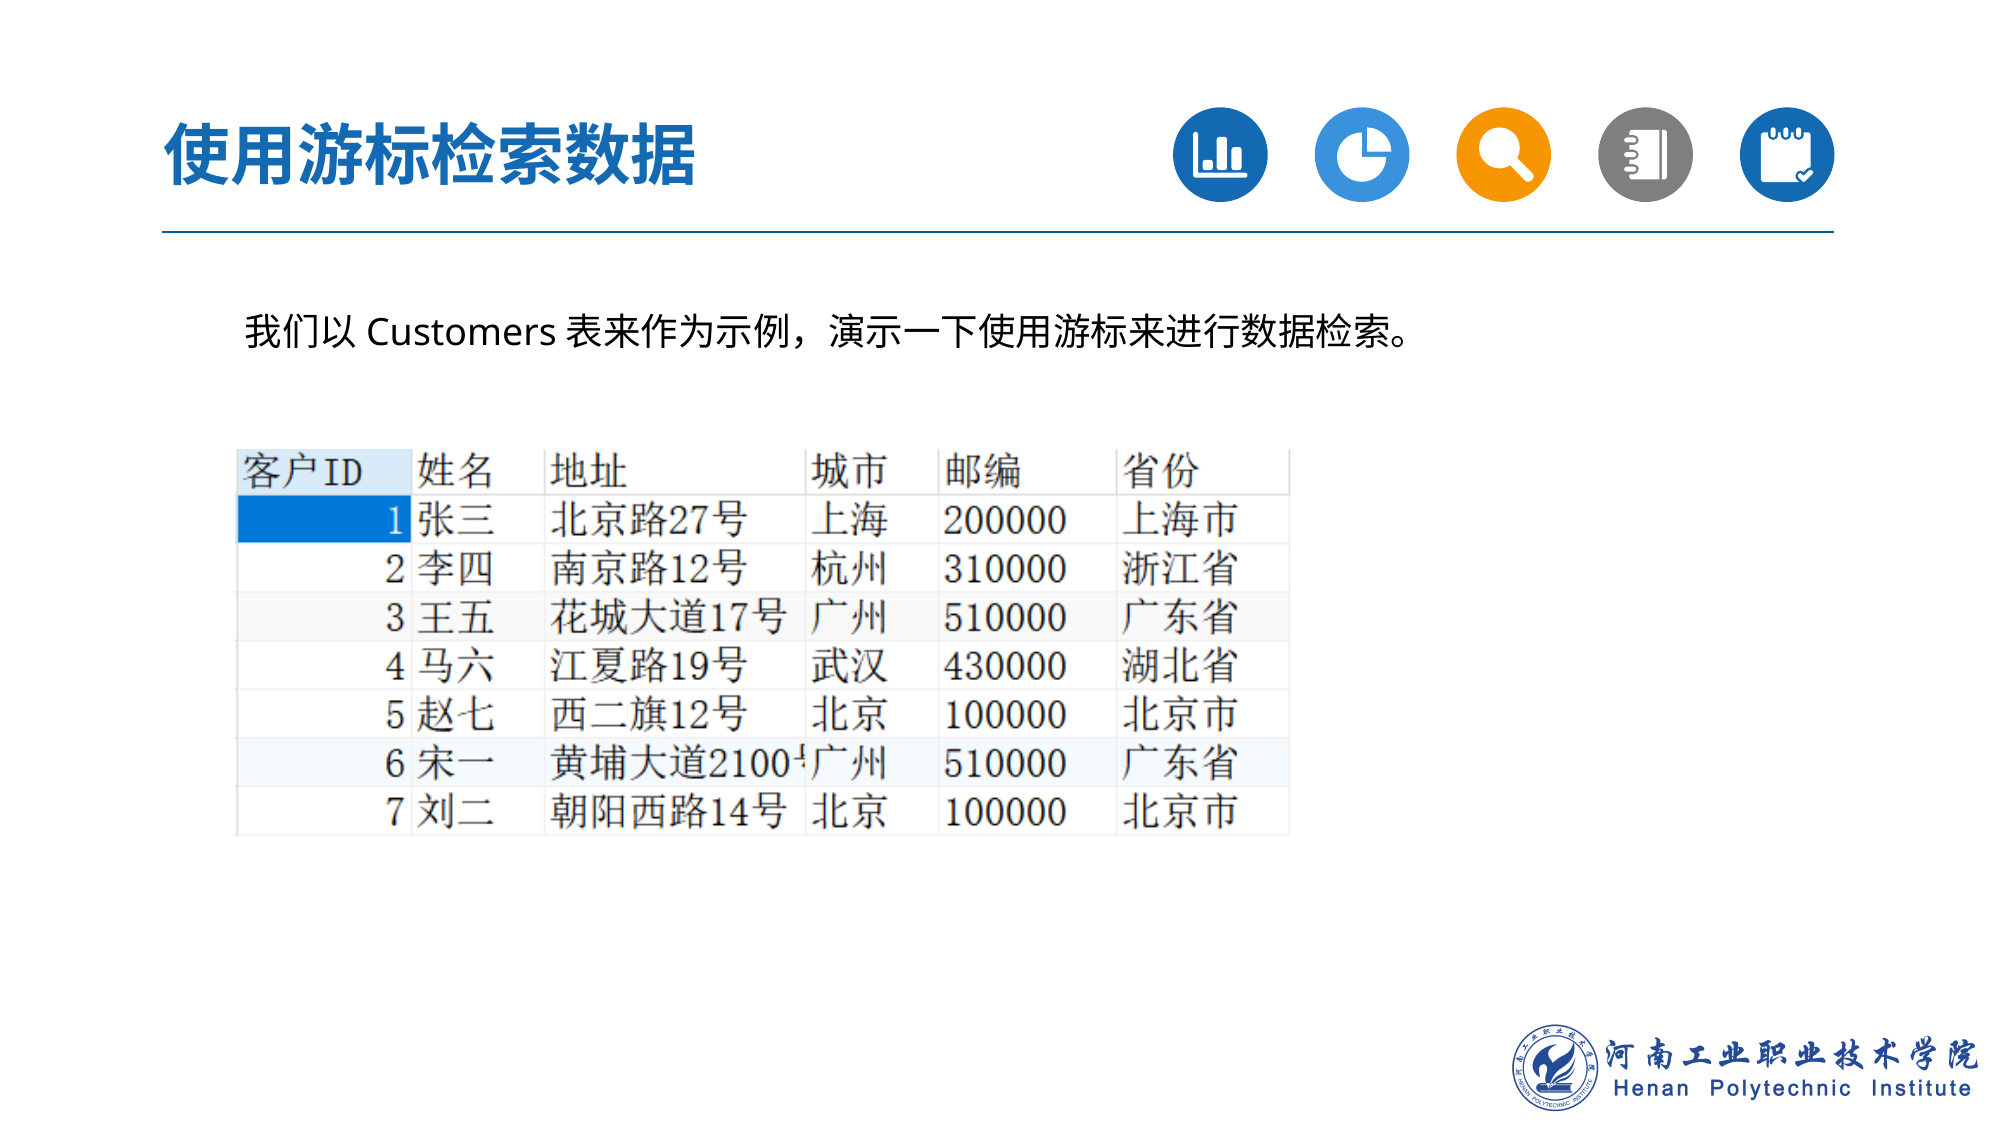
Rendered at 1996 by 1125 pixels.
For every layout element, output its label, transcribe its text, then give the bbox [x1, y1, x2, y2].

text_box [1739, 107, 1835, 203]
picture [235, 449, 1301, 838]
picture [1493, 1020, 1984, 1118]
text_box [1598, 107, 1694, 203]
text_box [1314, 107, 1410, 203]
text_box 使用游标检索数据 [110, 93, 752, 203]
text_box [1172, 107, 1268, 203]
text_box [1456, 107, 1552, 203]
text_box 我们以Customers表来作为示例，演示一下使用游标来进行数据检索。 [149, 275, 1781, 369]
